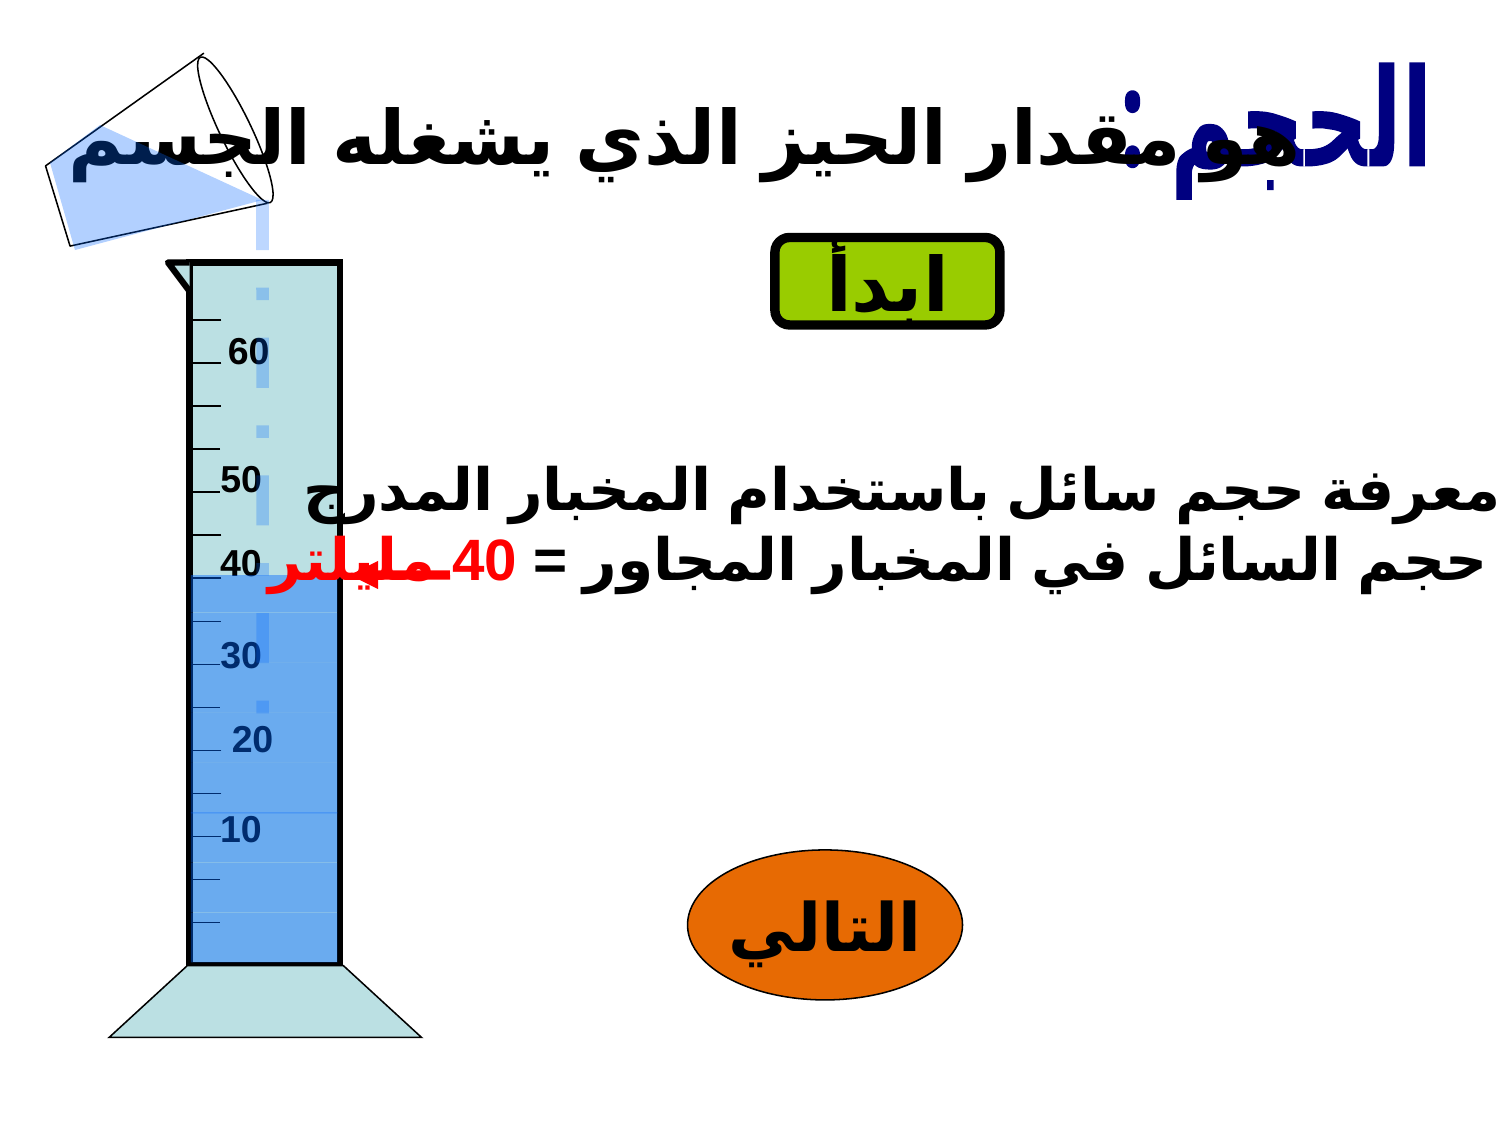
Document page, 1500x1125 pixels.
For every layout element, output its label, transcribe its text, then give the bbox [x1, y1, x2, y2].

text_box التالي [687, 849, 963, 1000]
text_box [109, 262, 422, 1038]
text_box هو مقدار الحيز الذي يشغله الجسم [275, 81, 1316, 187]
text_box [49, 37, 275, 261]
text_box يتم معرفة حجم سائل باستخدام المخبار المدرج مثلاً حجم السائل في المخبار المجاور = 40 مليلتر [422, 444, 1500, 600]
text_box ابدأ [774, 237, 1000, 325]
